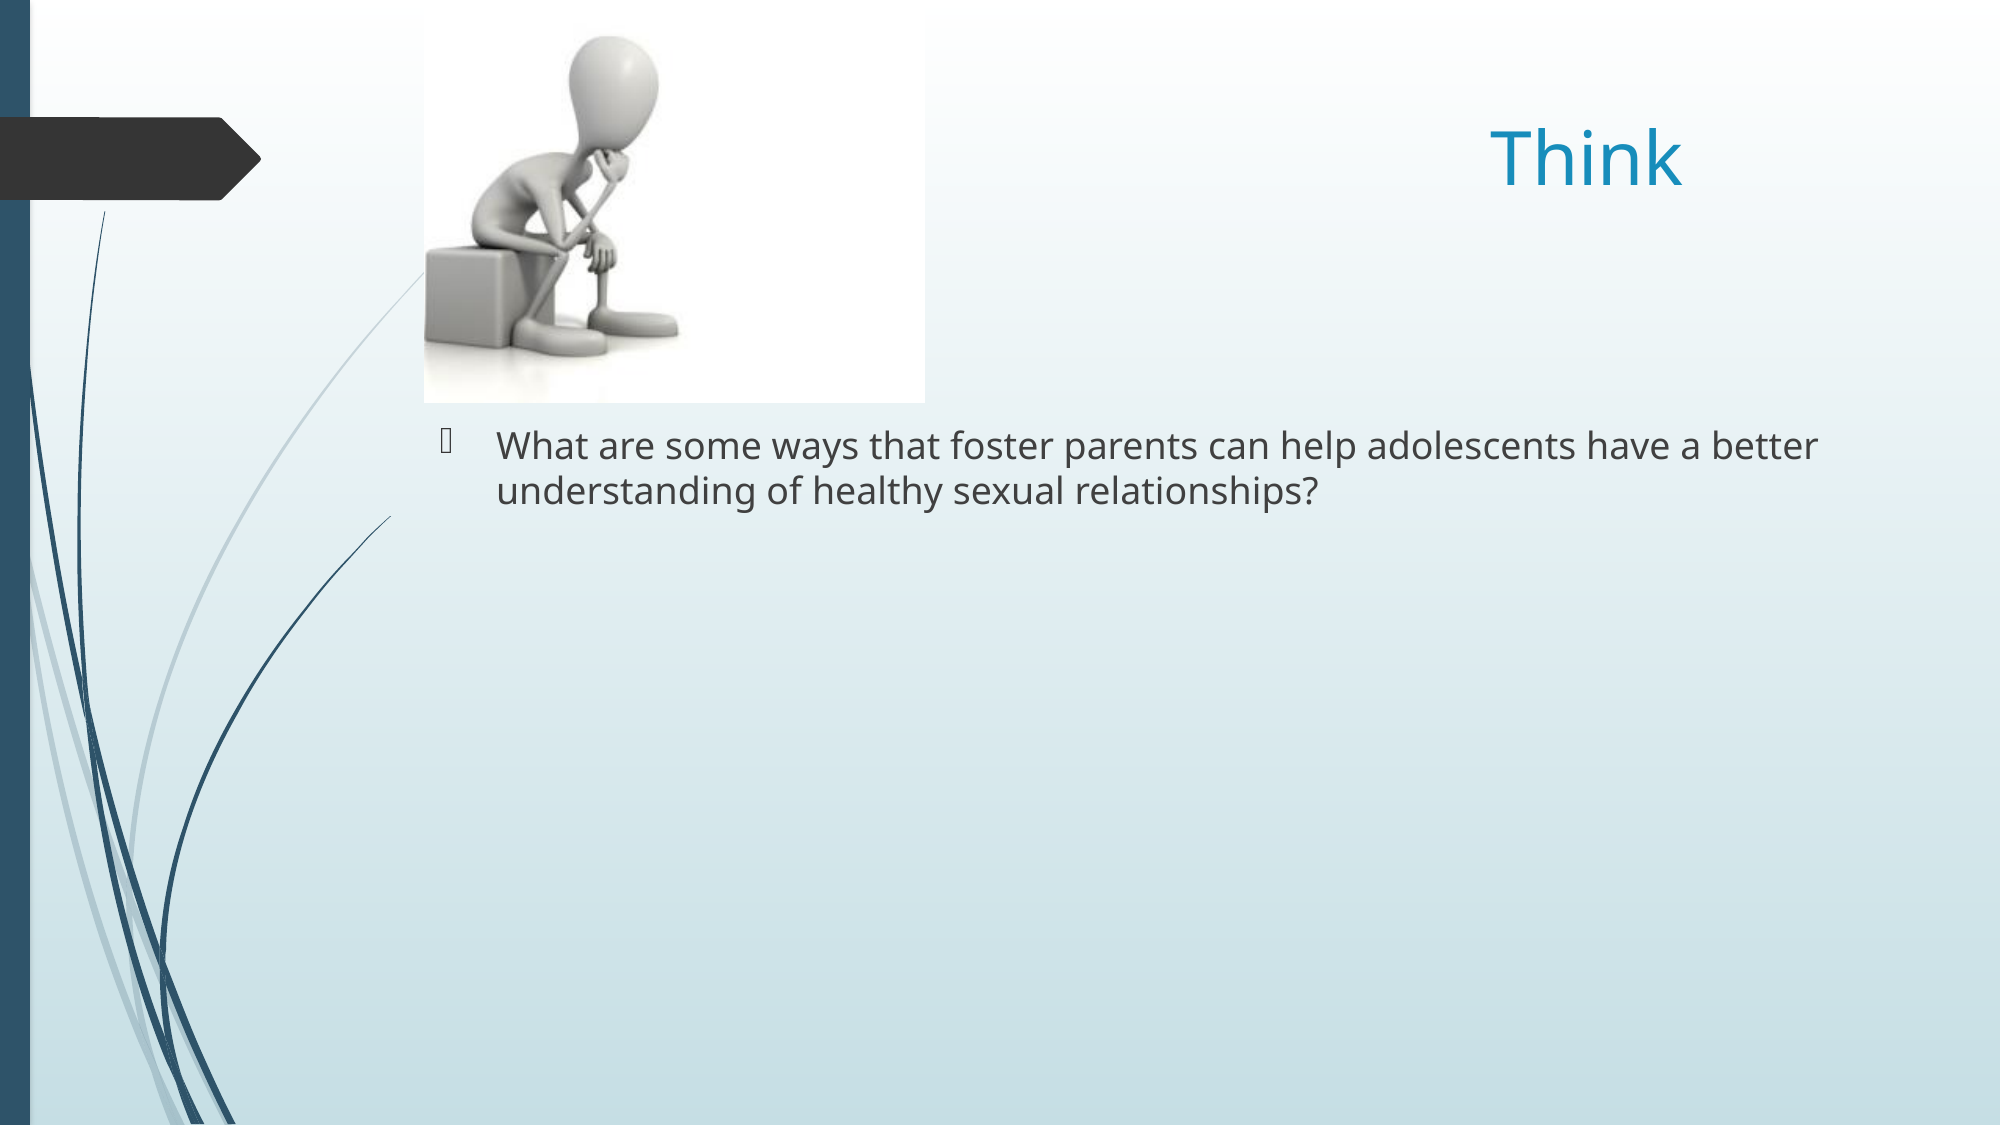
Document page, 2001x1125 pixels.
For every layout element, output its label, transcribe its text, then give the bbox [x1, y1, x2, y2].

title Think About It… [929, 102, 1888, 313]
picture [424, 0, 925, 404]
list What are some ways that foster parents can help adolescents have a better understanding of healthy sexual relationships? [424, 414, 1888, 1043]
